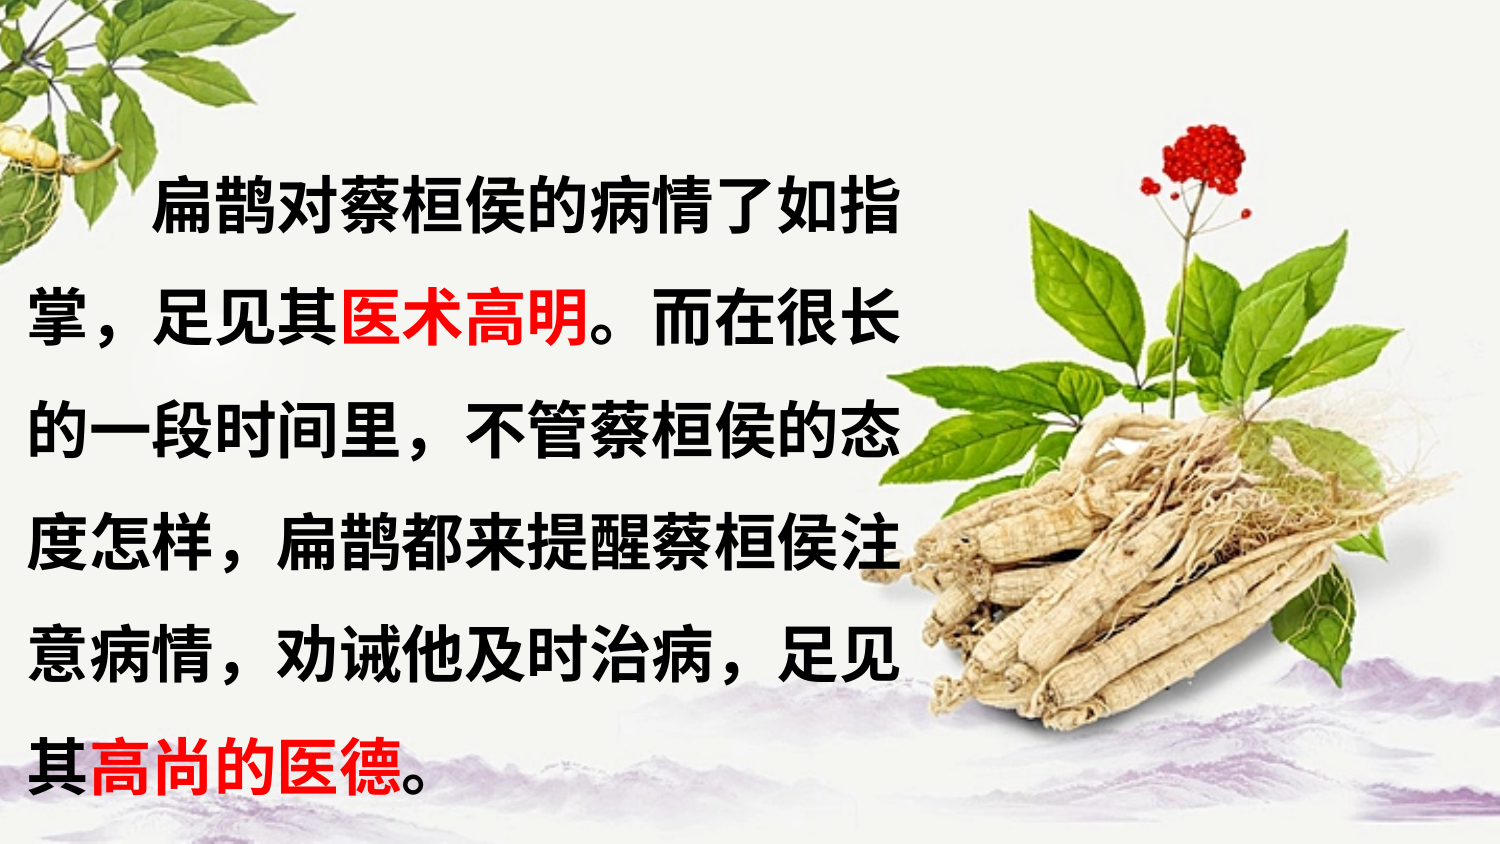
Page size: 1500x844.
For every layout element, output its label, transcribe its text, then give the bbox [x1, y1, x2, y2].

text_box 扁鹊对蔡桓侯的病情了如指掌，足见其医术高明。而在很长的一段时间里，不管蔡桓侯的态度怎样，扁鹊都来提醒蔡桓侯注意病情，劝诫他及时治病，足见其高尚的医德。 [15, 122, 925, 809]
picture [0, 0, 1500, 844]
